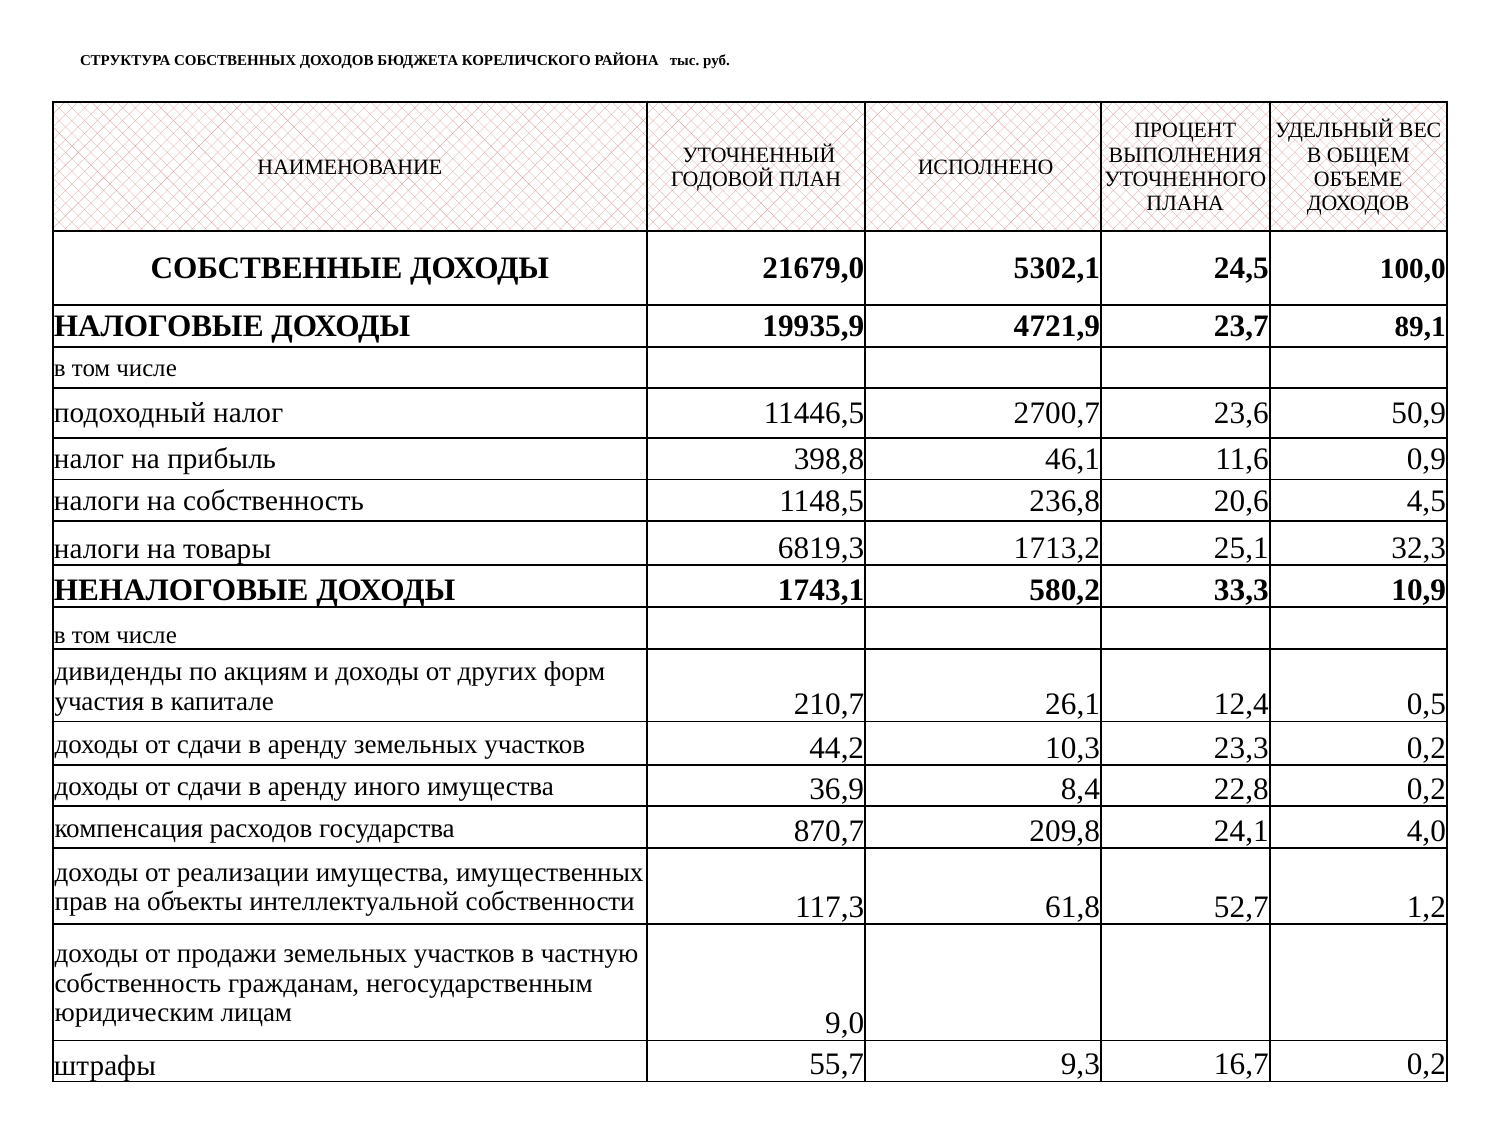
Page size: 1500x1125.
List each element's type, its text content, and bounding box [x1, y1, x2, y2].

table_cell 1713,2 [866, 522, 1100, 564]
table_cell 20,6 [1102, 480, 1269, 520]
table_cell 36,9 [648, 766, 864, 805]
table_cell 4721,9 [866, 306, 1100, 346]
table_cell 22,8 [1102, 766, 1269, 805]
table_cell 12,4 [1102, 650, 1269, 721]
table_cell 8,4 [866, 766, 1100, 805]
table_cell 23,6 [1102, 389, 1269, 437]
table_cell 11446,5 [648, 389, 864, 437]
table_cell 11,6 [1102, 439, 1269, 479]
table_cell 50,9 [1271, 389, 1446, 437]
table_cell 10,3 [866, 722, 1100, 764]
table_cell 870,7 [648, 807, 864, 847]
table_cell налоги на товары [54, 522, 646, 564]
table_cell [866, 608, 1100, 648]
table_cell НЕНАЛОГОВЫЕ ДОХОДЫ [54, 566, 646, 606]
table_cell 209,8 [866, 807, 1100, 847]
table_cell доходы от сдачи в аренду земельных участков [54, 722, 646, 764]
table_cell 23,7 [1102, 306, 1269, 346]
table_cell 236,8 [866, 480, 1100, 520]
table_cell 2700,7 [866, 389, 1100, 437]
table_cell 100,0 [1271, 232, 1446, 304]
table_cell 61,8 [866, 849, 1100, 923]
table_cell 398,8 [648, 439, 864, 479]
table_cell 26,1 [866, 650, 1100, 721]
table_cell 23,3 [1102, 722, 1269, 764]
table_header ПРОЦЕНТ ВЫПОЛНЕНИЯ УТОЧНЕННОГО ПЛАНА [1102, 103, 1269, 230]
table_cell 9,3 [866, 1041, 1100, 1081]
table_cell [648, 608, 864, 648]
table_cell 44,2 [648, 722, 864, 764]
table_cell подоходный налог [54, 389, 646, 437]
table_cell 24,1 [1102, 807, 1269, 847]
table_cell СОБСТВЕННЫЕ ДОХОДЫ [54, 232, 646, 304]
table_cell 580,2 [866, 566, 1100, 606]
table_cell налог на прибыль [54, 439, 646, 479]
table_cell 16,7 [1102, 1041, 1269, 1081]
table_cell в том числе [54, 348, 646, 387]
table_cell 1148,5 [648, 480, 864, 520]
table_header ИСПОЛНЕНО [866, 103, 1100, 230]
table_header НАИМЕНОВАНИЕ [54, 103, 646, 230]
table_cell 117,3 [648, 849, 864, 923]
table_cell 1,2 [1271, 849, 1446, 923]
table_cell доходы от сдачи в аренду иного имущества [54, 766, 646, 805]
table_cell доходы от реализации имущества, имущественных прав на объекты интеллектуальной собственности [54, 849, 646, 923]
table_cell 210,7 [648, 650, 864, 721]
table_header УТОЧНЕННЫЙ ГОДОВОЙ ПЛАН [648, 103, 864, 230]
table_cell 9,0 [648, 925, 864, 1040]
table_cell 6819,3 [648, 522, 864, 564]
title СТРУКТУРА СОБСТВЕННЫХ ДОХОДОВ БЮДЖЕТА КОРЕЛИЧСКОГО РАЙОНА тыс. руб. [64, 42, 1483, 77]
table_cell [1271, 925, 1446, 1040]
table_cell [1271, 348, 1446, 387]
table_cell 21679,0 [648, 232, 864, 304]
table_cell дивиденды по акциям и доходы от других форм участия в капитале [54, 650, 646, 721]
table_cell [1102, 608, 1269, 648]
table_cell 0,2 [1271, 722, 1446, 764]
table_cell 0,5 [1271, 650, 1446, 721]
table_cell 5302,1 [866, 232, 1100, 304]
table_cell доходы от продажи земельных участков в частную собственность гражданам, негосударственным юридическим лицам [54, 925, 646, 1040]
table_cell 10,9 [1271, 566, 1446, 606]
table_cell [866, 348, 1100, 387]
table_cell компенсация расходов государства [54, 807, 646, 847]
table_cell налоги на собственность [54, 480, 646, 520]
table_cell 89,1 [1271, 306, 1446, 346]
table_cell 0,2 [1271, 766, 1446, 805]
table_cell 25,1 [1102, 522, 1269, 564]
table_cell 1743,1 [648, 566, 864, 606]
table_cell 55,7 [648, 1041, 864, 1081]
table_cell 0,9 [1271, 439, 1446, 479]
table_cell 24,5 [1102, 232, 1269, 304]
table_cell 0,2 [1271, 1041, 1446, 1081]
table_cell 4,5 [1271, 480, 1446, 520]
table_cell [866, 925, 1100, 1040]
table_cell [648, 348, 864, 387]
table_cell 52,7 [1102, 849, 1269, 923]
table_cell [1102, 925, 1269, 1040]
table_cell 4,0 [1271, 807, 1446, 847]
table_cell [1102, 348, 1269, 387]
table_cell 33,3 [1102, 566, 1269, 606]
table_cell в том числе [54, 608, 646, 648]
table_cell НАЛОГОВЫЕ ДОХОДЫ [54, 306, 646, 346]
table_cell [1271, 608, 1446, 648]
table_cell 32,3 [1271, 522, 1446, 564]
table_cell 46,1 [866, 439, 1100, 479]
table_header УДЕЛЬНЫЙ ВЕС В ОБЩЕМ ОБЪЕМЕ ДОХОДОВ [1271, 103, 1446, 230]
table_cell штрафы [54, 1041, 646, 1081]
table_cell 19935,9 [648, 306, 864, 346]
